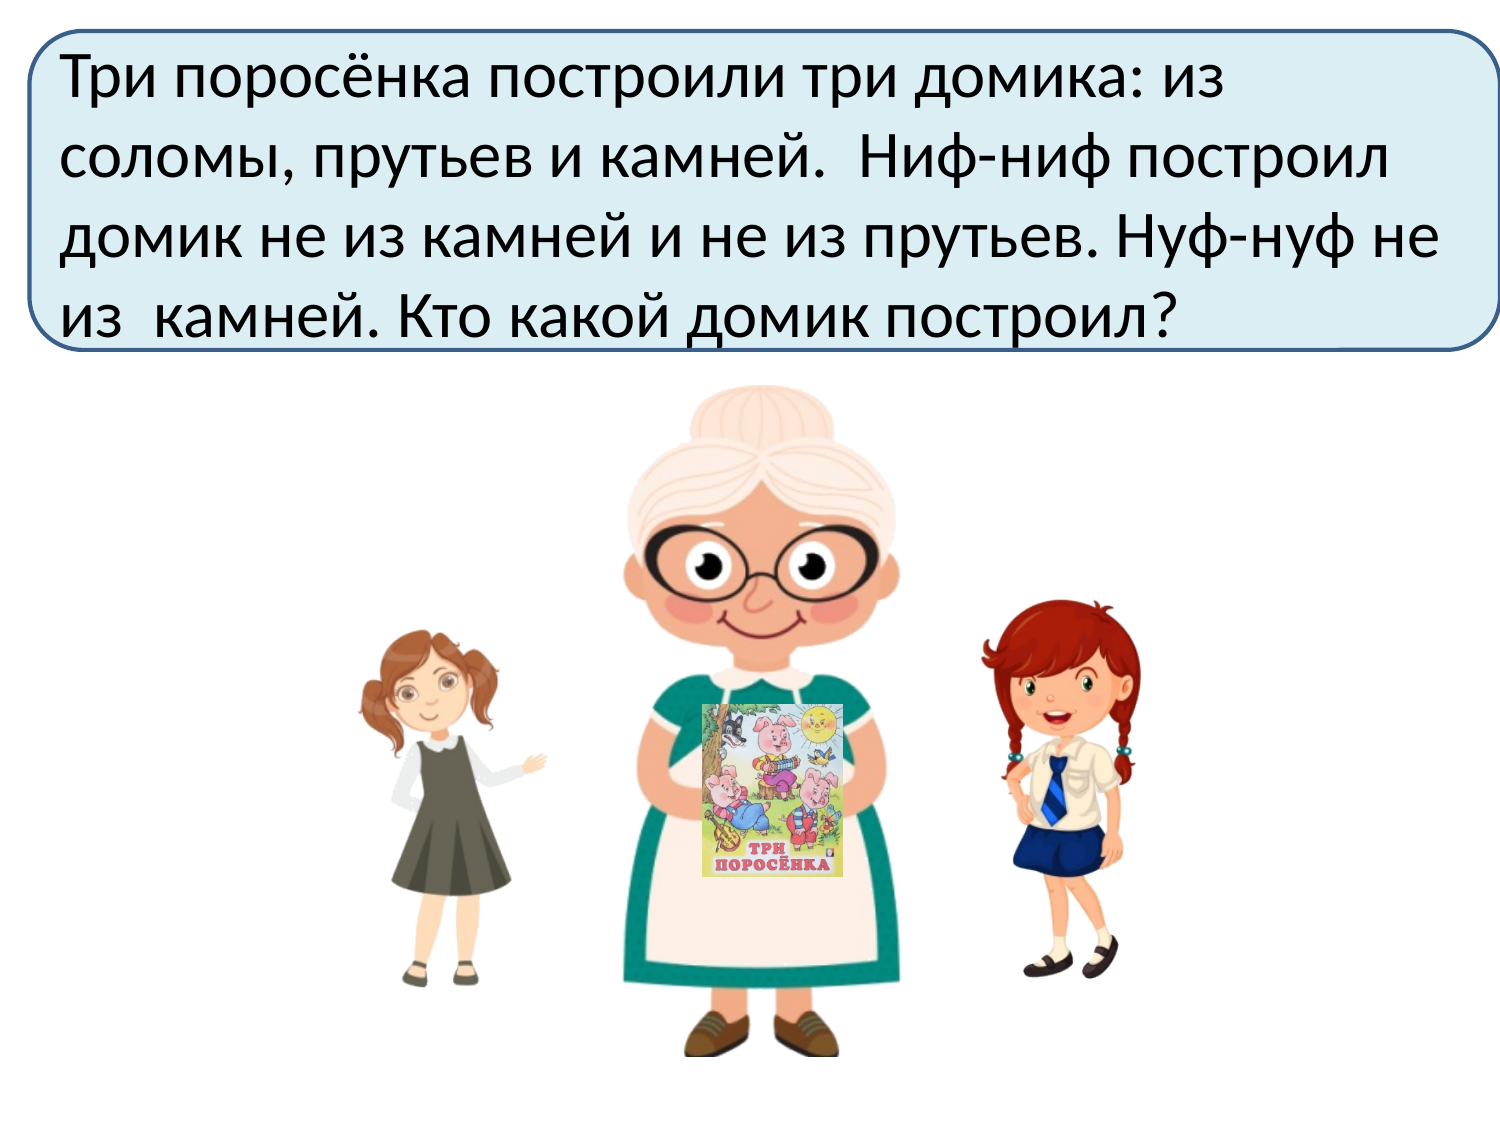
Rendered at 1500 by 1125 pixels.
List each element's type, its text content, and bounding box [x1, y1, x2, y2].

picture [702, 703, 843, 878]
picture [974, 587, 1157, 984]
picture [206, 562, 700, 1002]
text_box Три поросёнка построили три домика: из соломы, прутьев и камней. Ниф-ниф построил домик не из камней и не из прутьев. Нуф-нуф не из камней. Кто какой домик построил? [27, 28, 1500, 352]
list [525, 385, 999, 1058]
